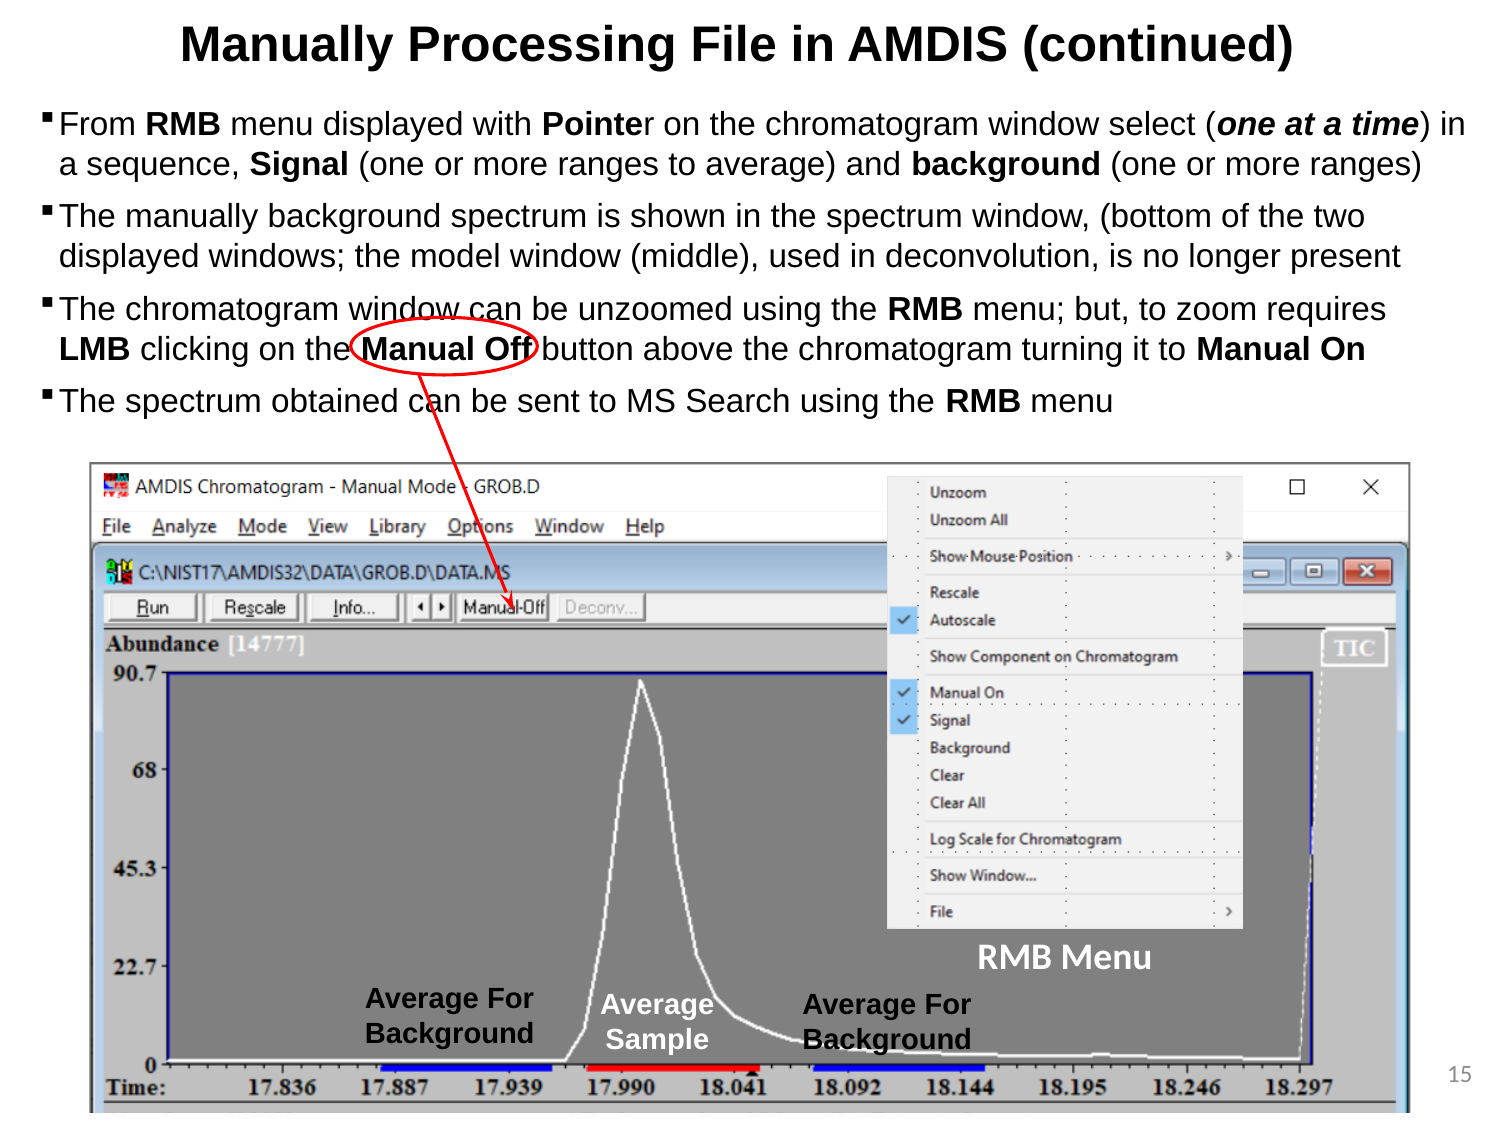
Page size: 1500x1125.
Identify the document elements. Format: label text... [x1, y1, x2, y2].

picture [89, 462, 1411, 1113]
text_box [348, 315, 540, 376]
slide_number 15 [1416, 1042, 1488, 1103]
text_box From RMB menu displayed with Pointer on the chromatogram window select (one at a time) in a sequence, Signal (one or more ranges to average) and background (one or more ranges) The manually background spectrum is shown in the spectrum window, (bottom of the two displayed windows; the model window (middle), used in deconvolution, is no longer present The chromatogram window can be unzoomed using the RMB menu; but, to zoom requires LMB clicking on the Manual Off button above the chromatogram turning it to Manual On The spectrum obtained can be sent to MS Search using the RMB menu [24, 94, 1488, 427]
text_box Manually Processing File in AMDIS (continued) [165, 4, 1310, 79]
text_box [418, 374, 514, 612]
